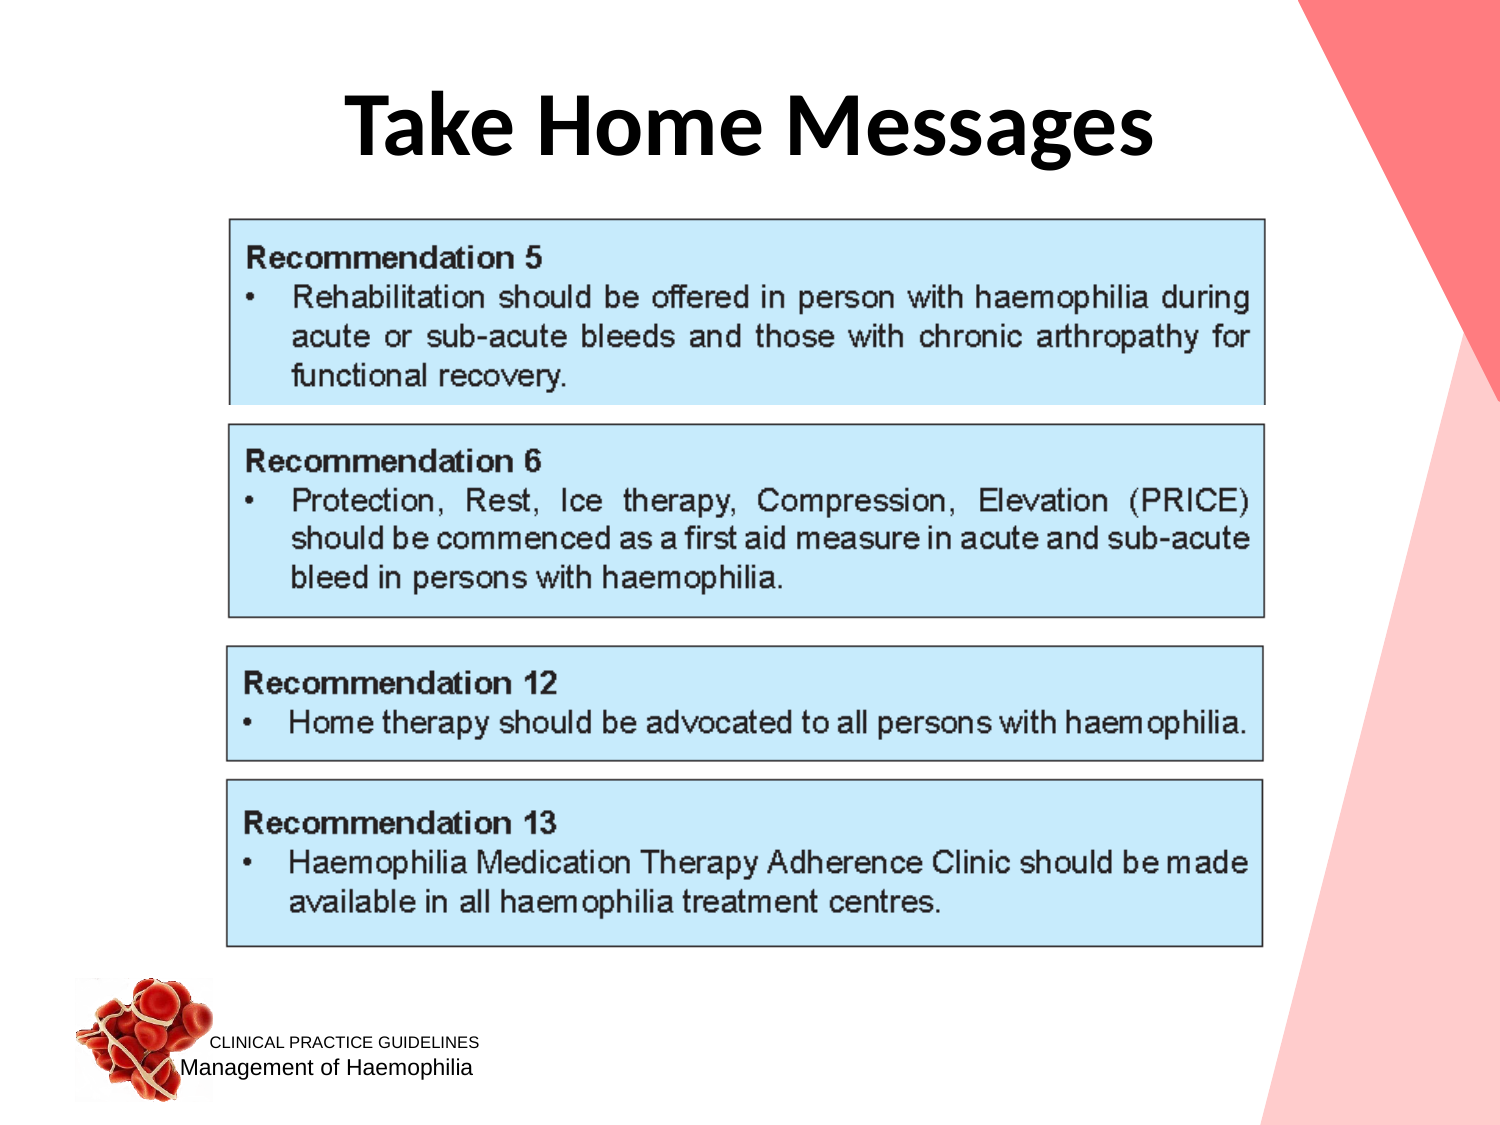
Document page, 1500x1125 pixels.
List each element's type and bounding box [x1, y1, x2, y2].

text_box [74, 0, 1500, 1125]
picture [208, 189, 1284, 960]
